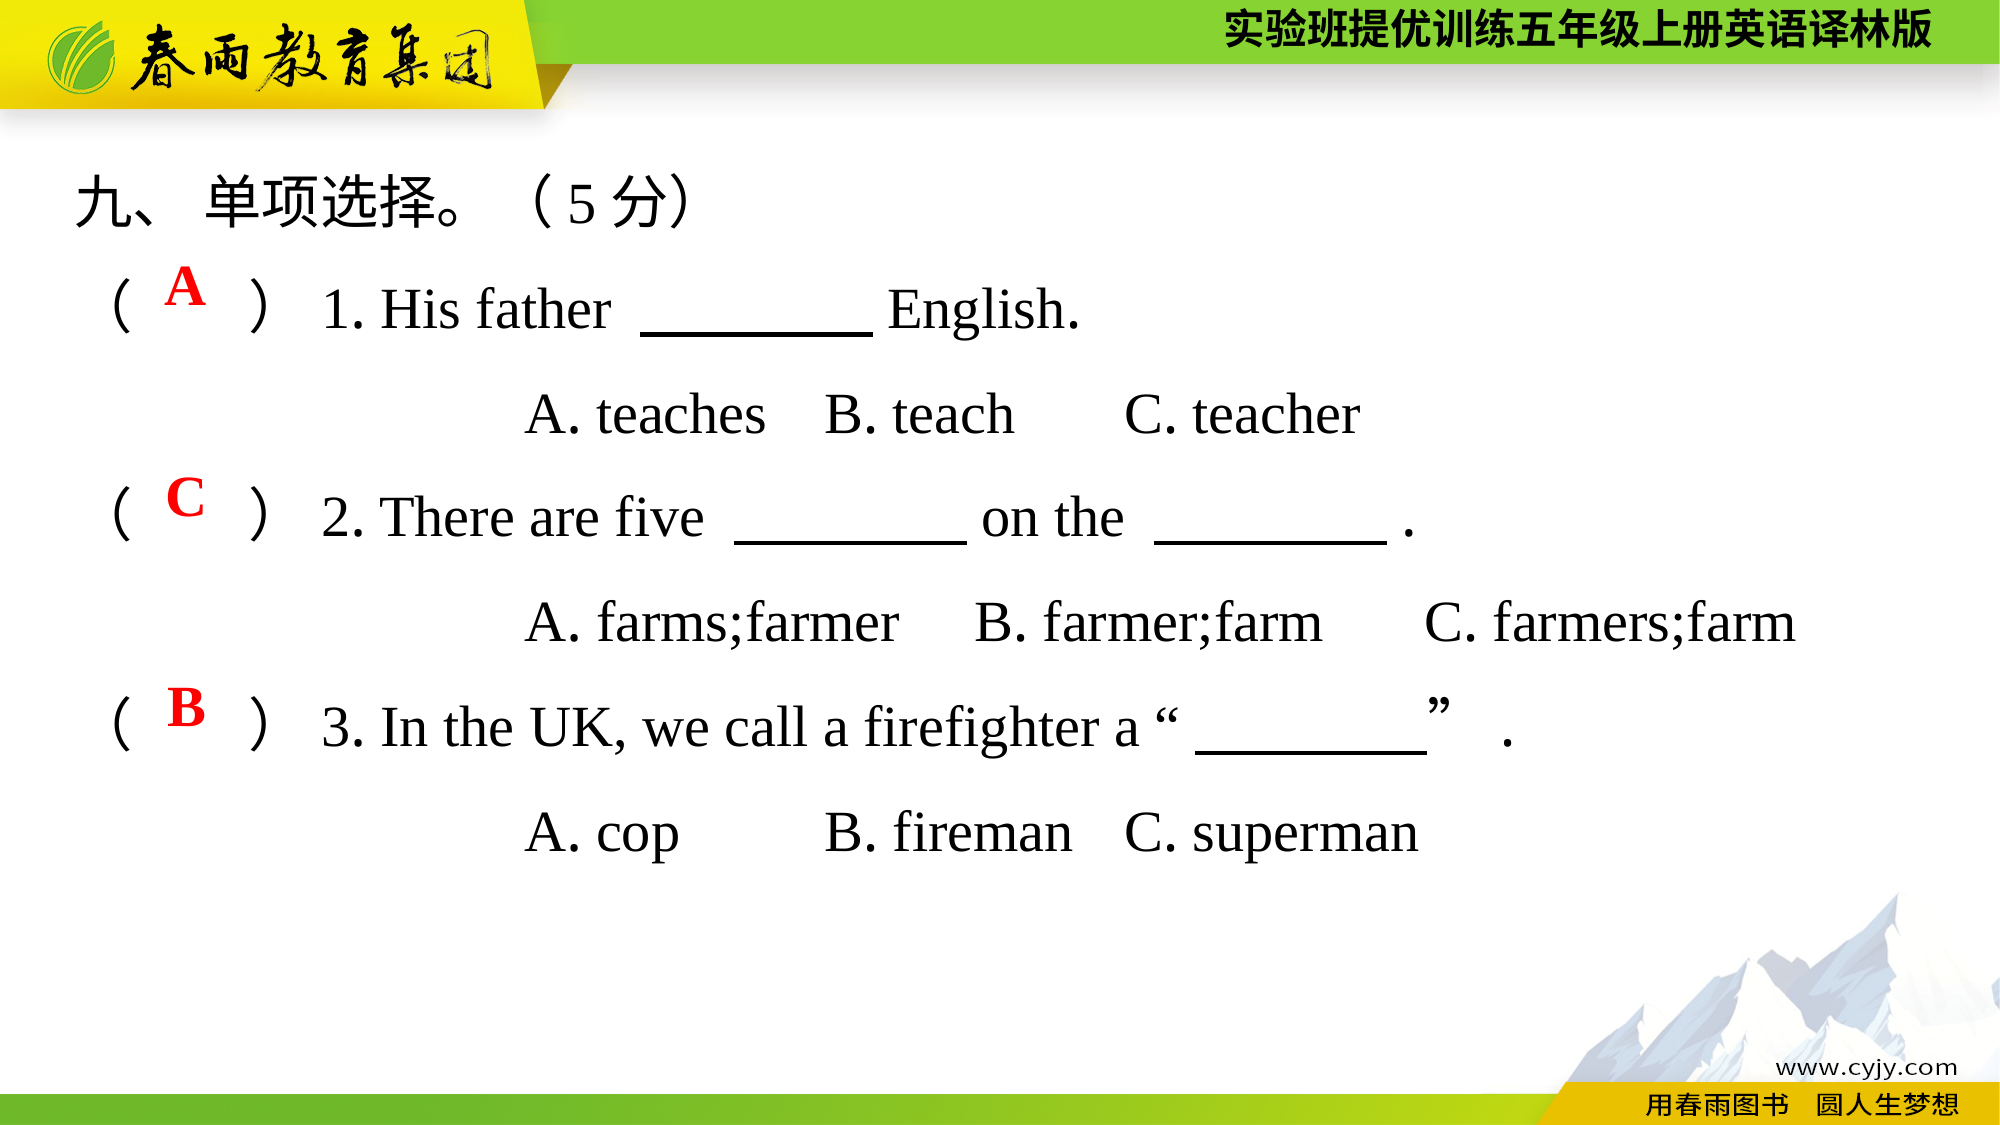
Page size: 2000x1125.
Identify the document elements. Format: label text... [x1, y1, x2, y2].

text_box C [150, 450, 223, 536]
text_box B [152, 660, 222, 746]
picture [0, 0, 2000, 1125]
list 九、 单项选择。（5分） （ ）1. His father English. A. teaches B. teach C. teacher [59, 122, 1944, 436]
text_box （ ）2. There are five on the . A. farms;farmer B. farmer;farm C. farmers;farm （ ）3. In the UK, we call a firefighter a “ ”. A. cop B. fireman C. superman [59, 436, 1944, 871]
text_box A [149, 239, 222, 325]
